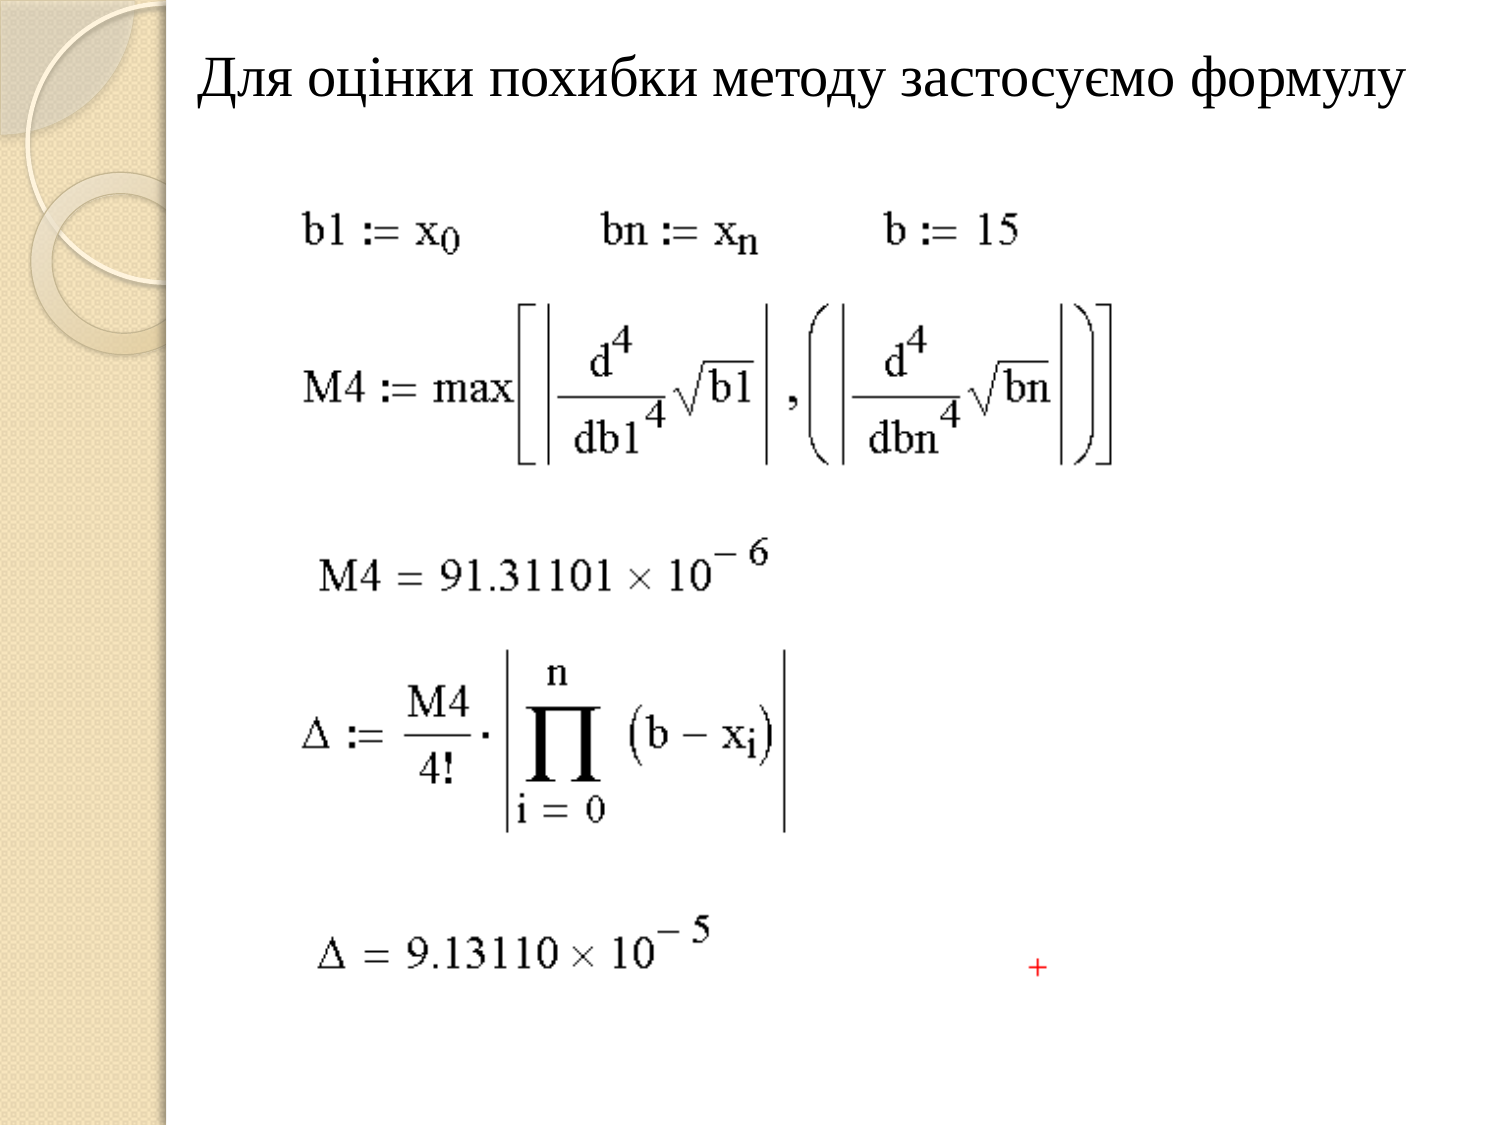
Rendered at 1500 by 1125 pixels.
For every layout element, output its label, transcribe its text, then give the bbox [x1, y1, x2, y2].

picture [270, 195, 1161, 1012]
text_box Для оцінки похибки методу застосуємо формулу [182, 30, 1459, 116]
